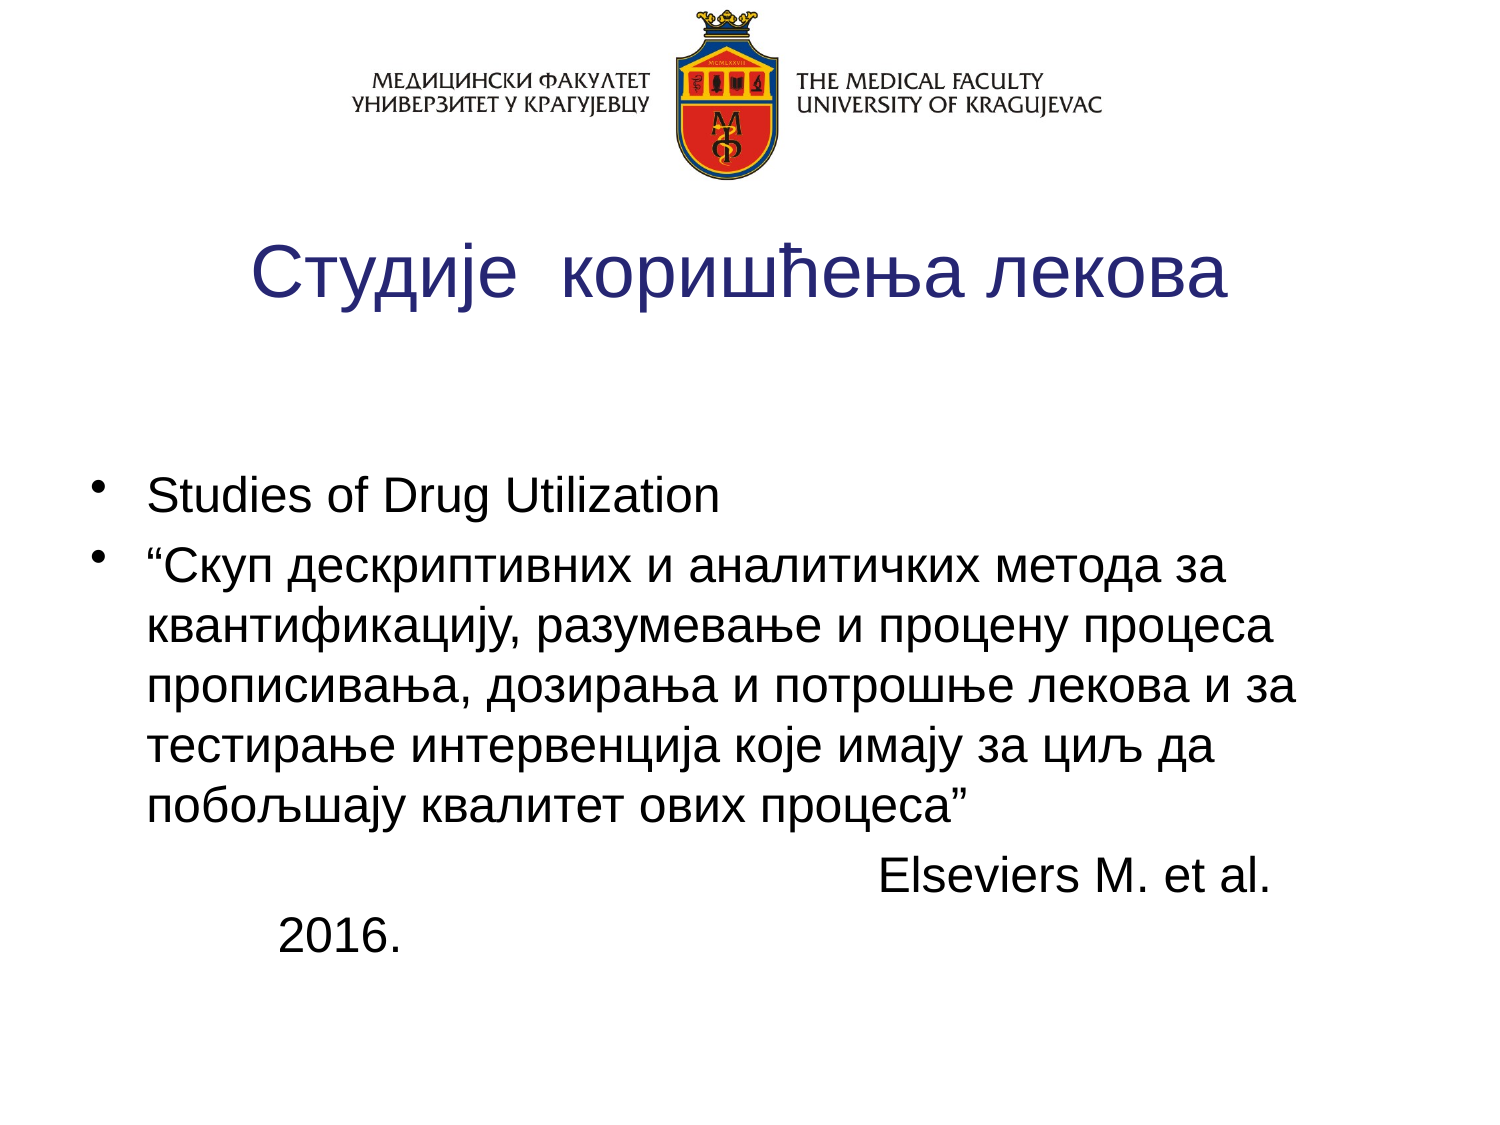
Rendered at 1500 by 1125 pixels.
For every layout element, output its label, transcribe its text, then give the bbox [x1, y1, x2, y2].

list Studies of Drug Utilization “Скуп дескриптивних и аналитичких метода за квантификацију, разумевање и процену процеса прописивања, дозирања и потрошње лекова и за тестирање интервенција које имају за циљ да побољшају квалитет ових процеса” Elseviers M. et al. 2016. [74, 374, 1426, 1118]
title Студије коришћења лекова [74, 173, 1426, 362]
picture [328, 0, 1125, 173]
